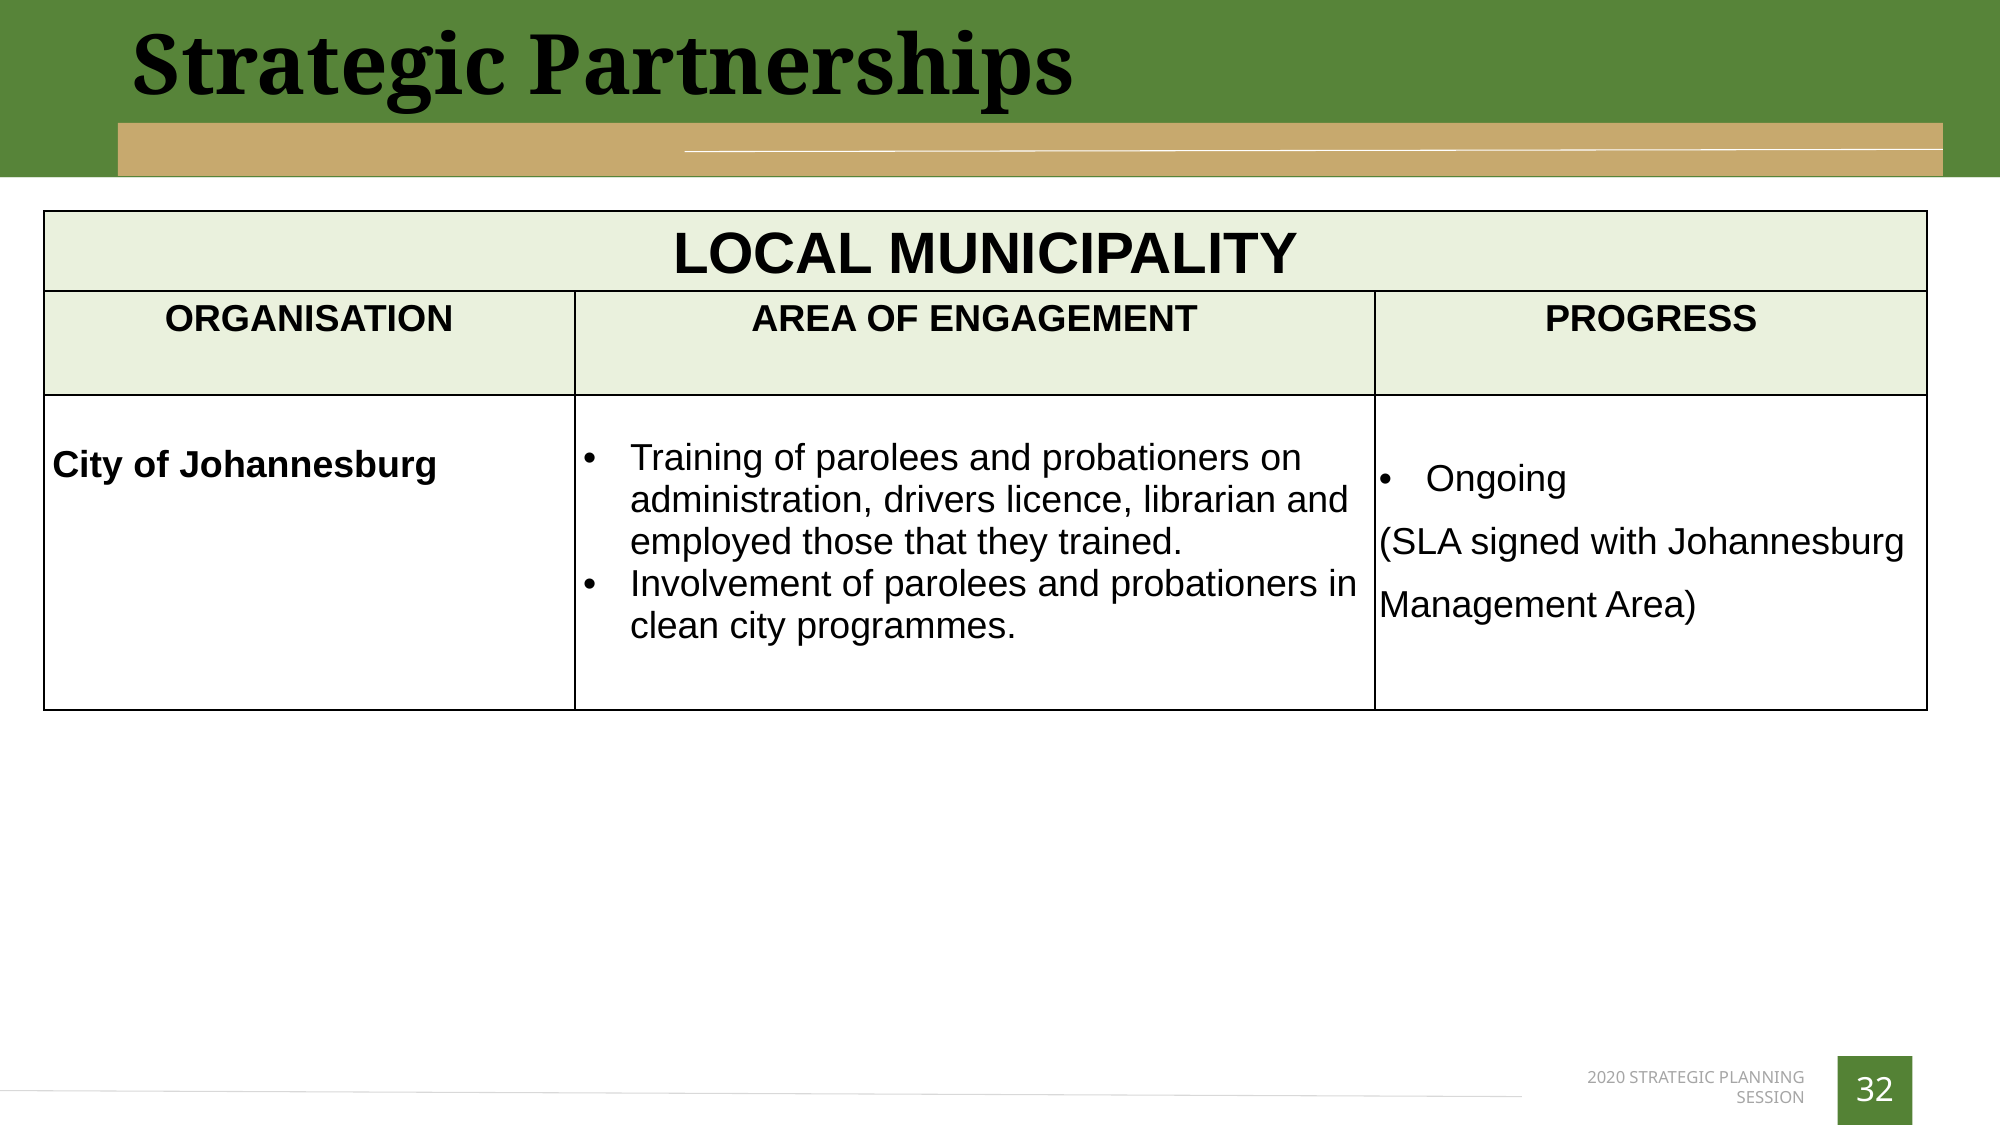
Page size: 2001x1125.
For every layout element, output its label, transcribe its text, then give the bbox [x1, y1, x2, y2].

table_cell Training of parolees and probationers on administration, drivers licence, librarian and employed those that they trained. Involvement of parolees and probationers in clean city programmes. [576, 396, 1374, 502]
table_cell AREA OF ENGAGEMENT [576, 292, 1374, 394]
text_box [500, 502, 1500, 566]
text_box [117, 135, 1943, 176]
table_cell City of Johannesburg [45, 396, 574, 709]
table_cell Ongoing (SLA signed with Johannesburg Management Area) [1376, 396, 1926, 709]
table_cell ORGANISATION [45, 292, 574, 394]
text_box Strategic Partnerships [117, 0, 2000, 135]
table_header LOCAL MUNICIPALITY [45, 212, 1926, 290]
table_cell PROGRESS [1376, 292, 1926, 394]
text_box [0, 0, 2000, 178]
table_cell Training of parolees and probationers on administration, drivers licence, librarian and employed those that they trained. Involvement of parolees and probationers in clean city programmes. [576, 566, 1374, 709]
